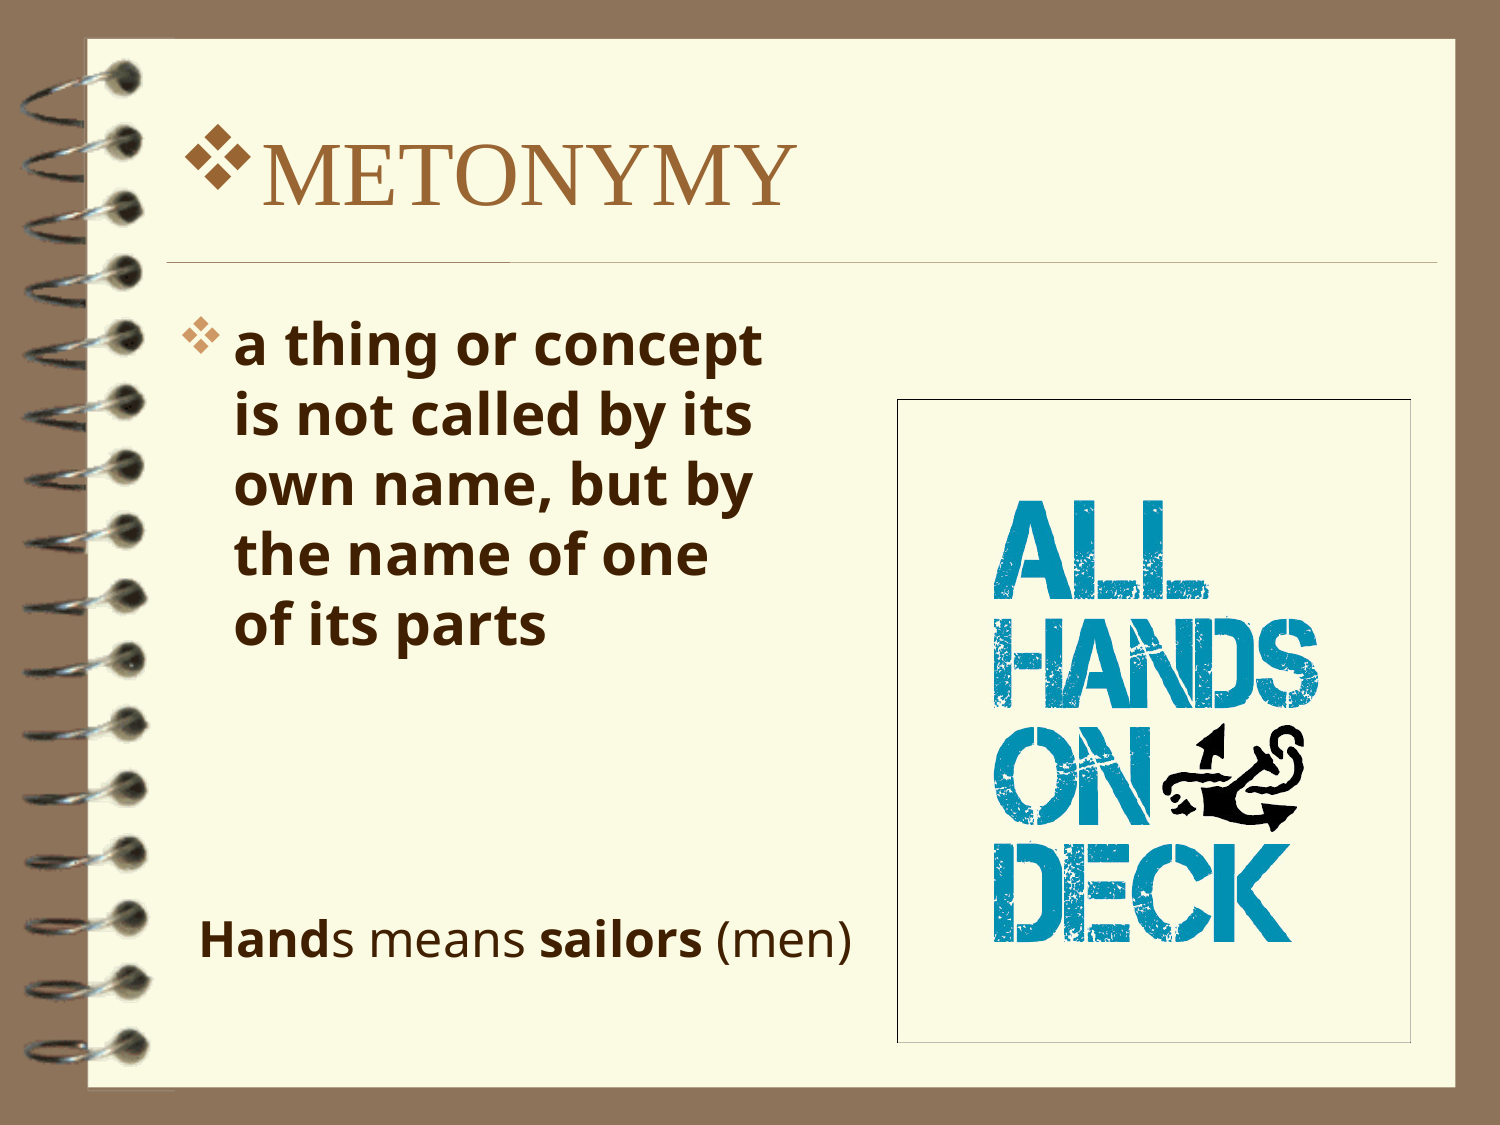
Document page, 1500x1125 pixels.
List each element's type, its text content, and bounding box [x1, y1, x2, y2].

picture [897, 399, 1412, 1043]
picture [0, 0, 175, 1125]
title METONYMY [162, 74, 1438, 263]
list a thing or concept is not called by its own name, but by the name of one of its parts [162, 299, 788, 976]
text_box Hands means sailors (men) [183, 899, 867, 975]
